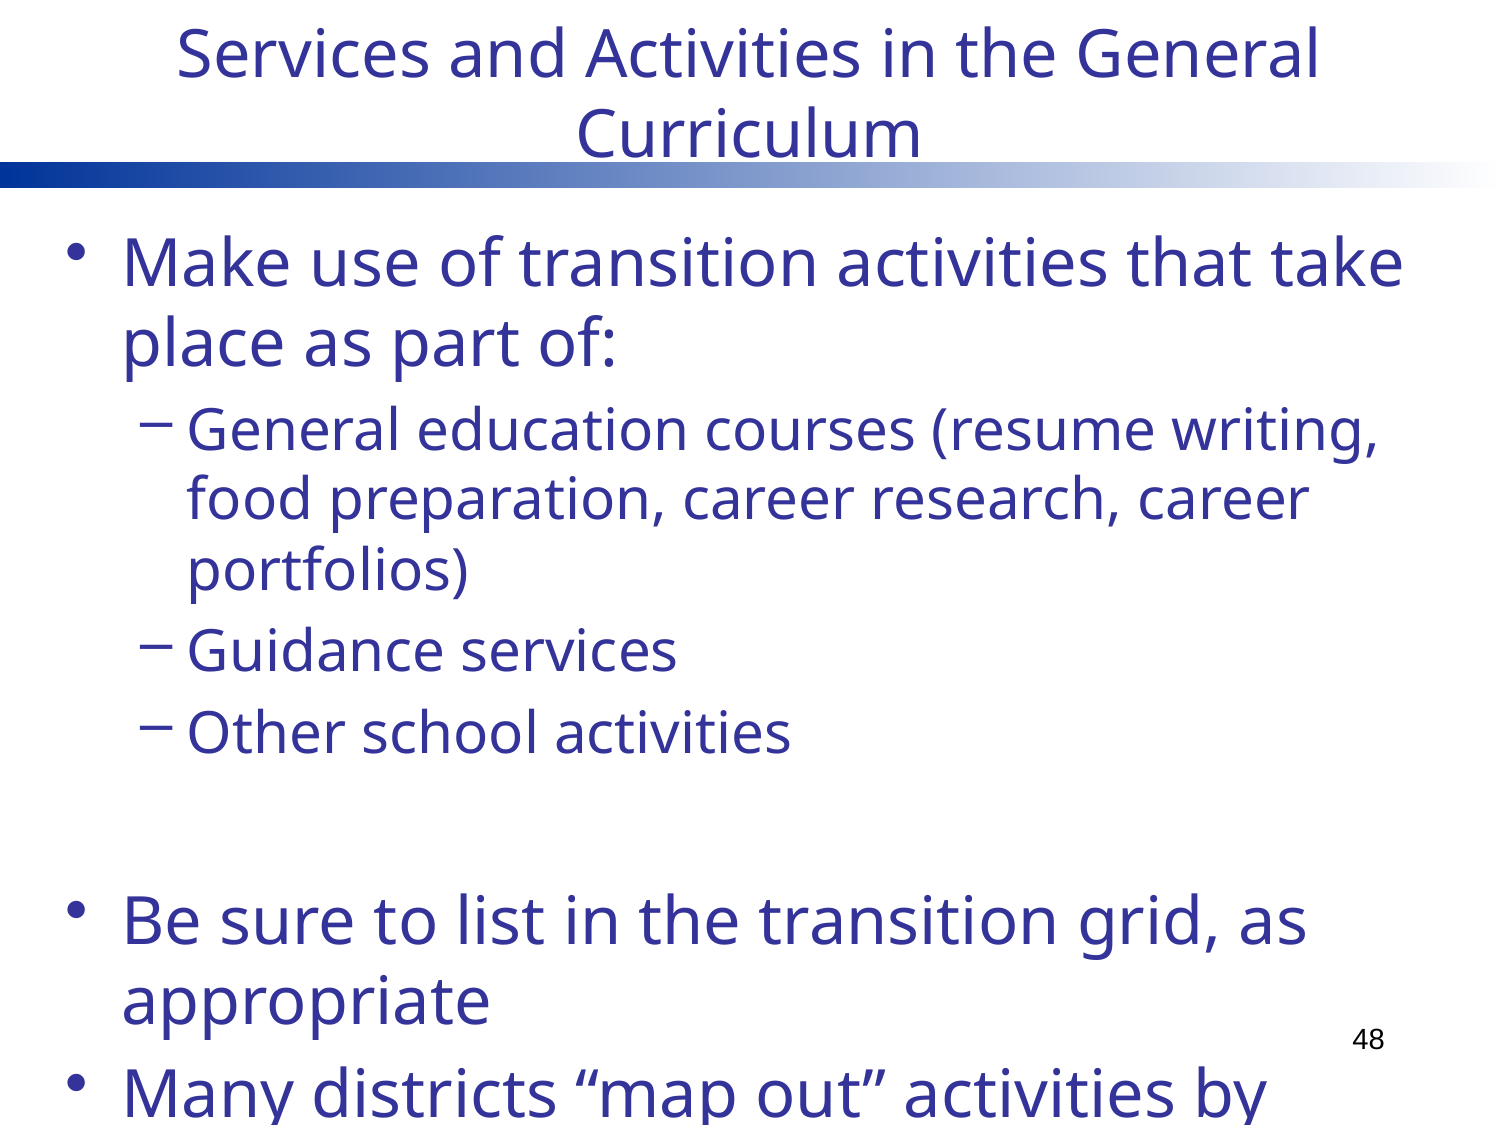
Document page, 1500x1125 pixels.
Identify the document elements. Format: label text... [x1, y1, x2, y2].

list Make use of transition activities that take place as part of: General education courses (resume writing, food preparation, career research, career portfolios) Guidance services Other school activities Be sure to list in the transition grid, as appropriate Many districts “map out” activities by grade [50, 212, 1425, 1005]
slide_number 48 [1324, 1012, 1401, 1091]
title Services and Activities in the General Curriculum [75, 45, 1425, 138]
